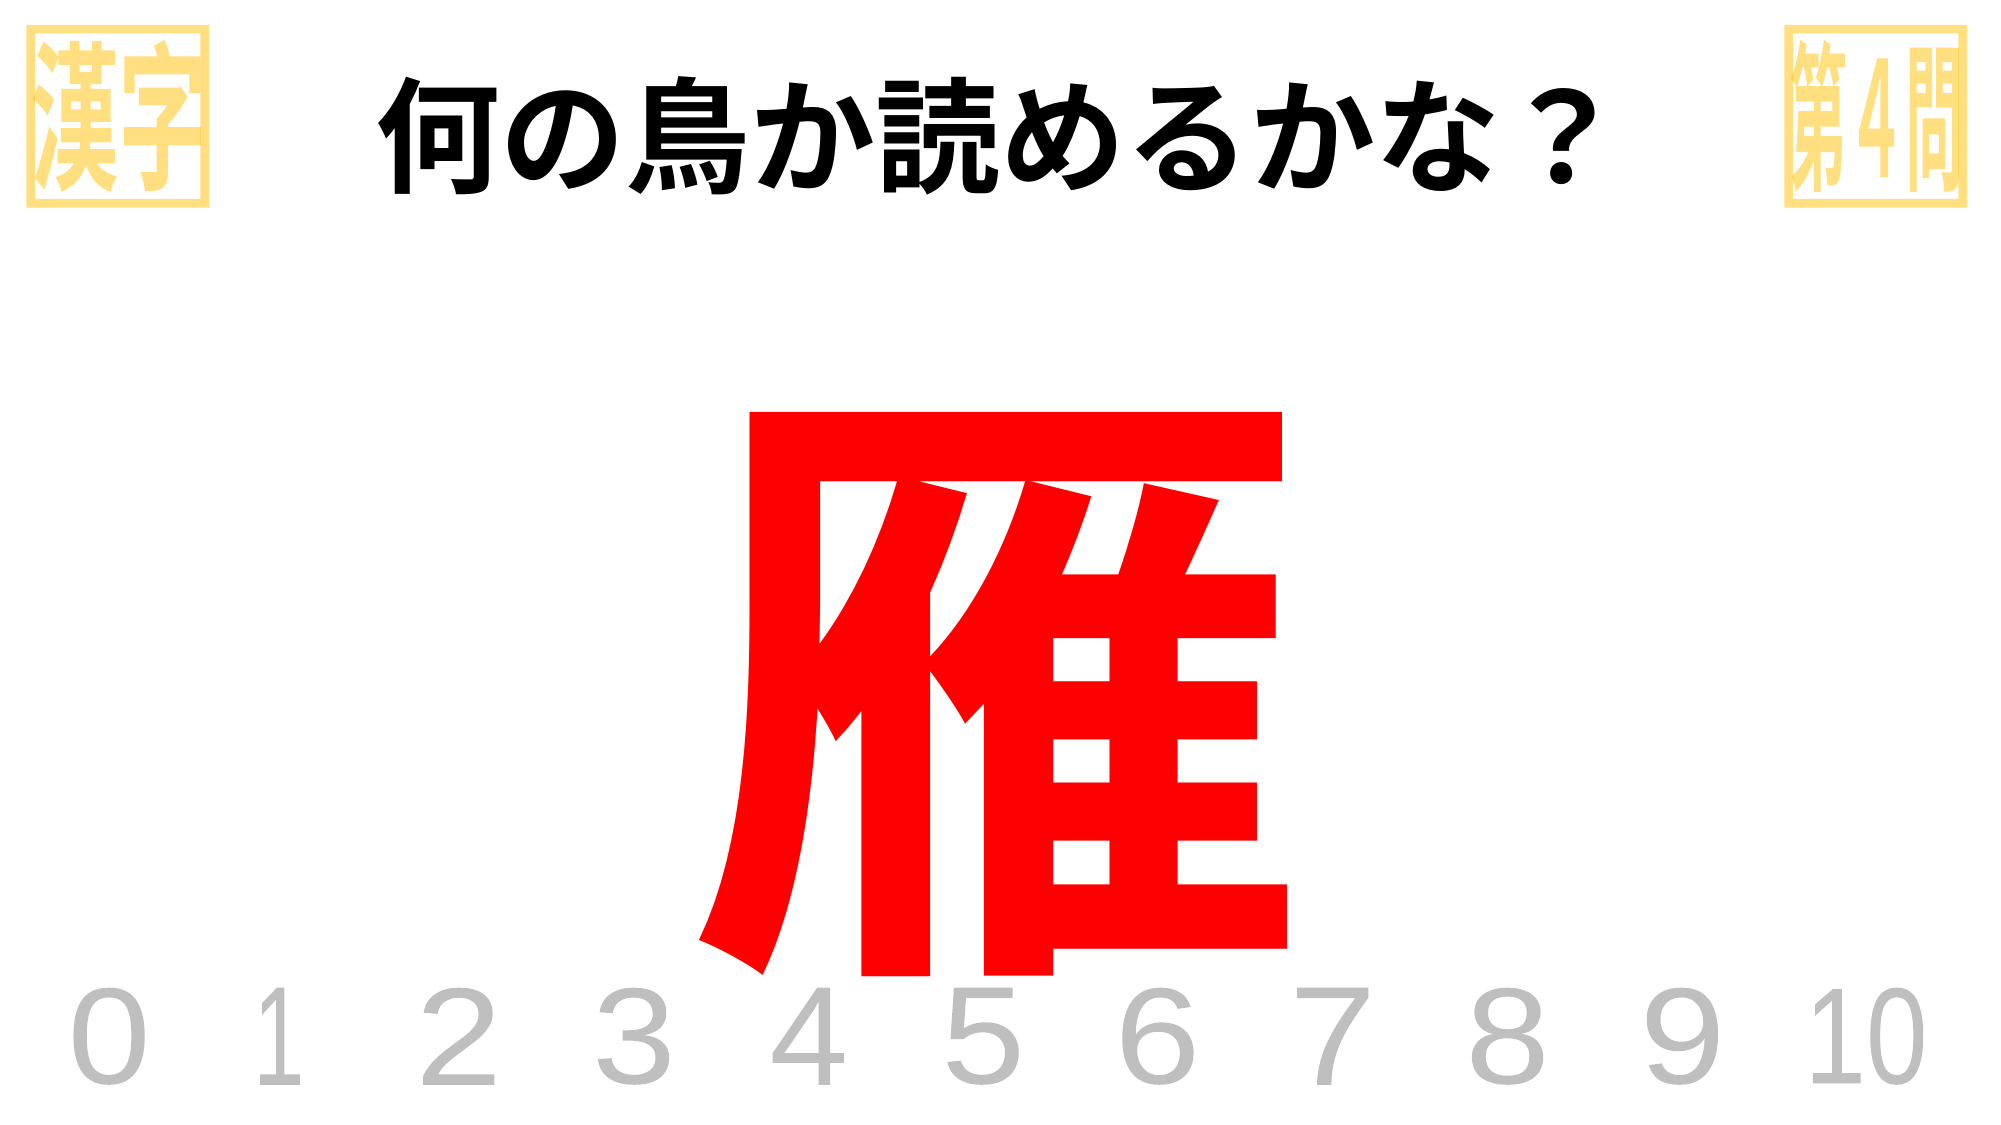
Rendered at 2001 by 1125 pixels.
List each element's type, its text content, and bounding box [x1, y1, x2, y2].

text_box 何の鳥か読めるかな？ [360, 50, 1640, 216]
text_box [26, 24, 210, 208]
text_box 雁 [672, 287, 1328, 1053]
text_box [1784, 24, 1968, 208]
